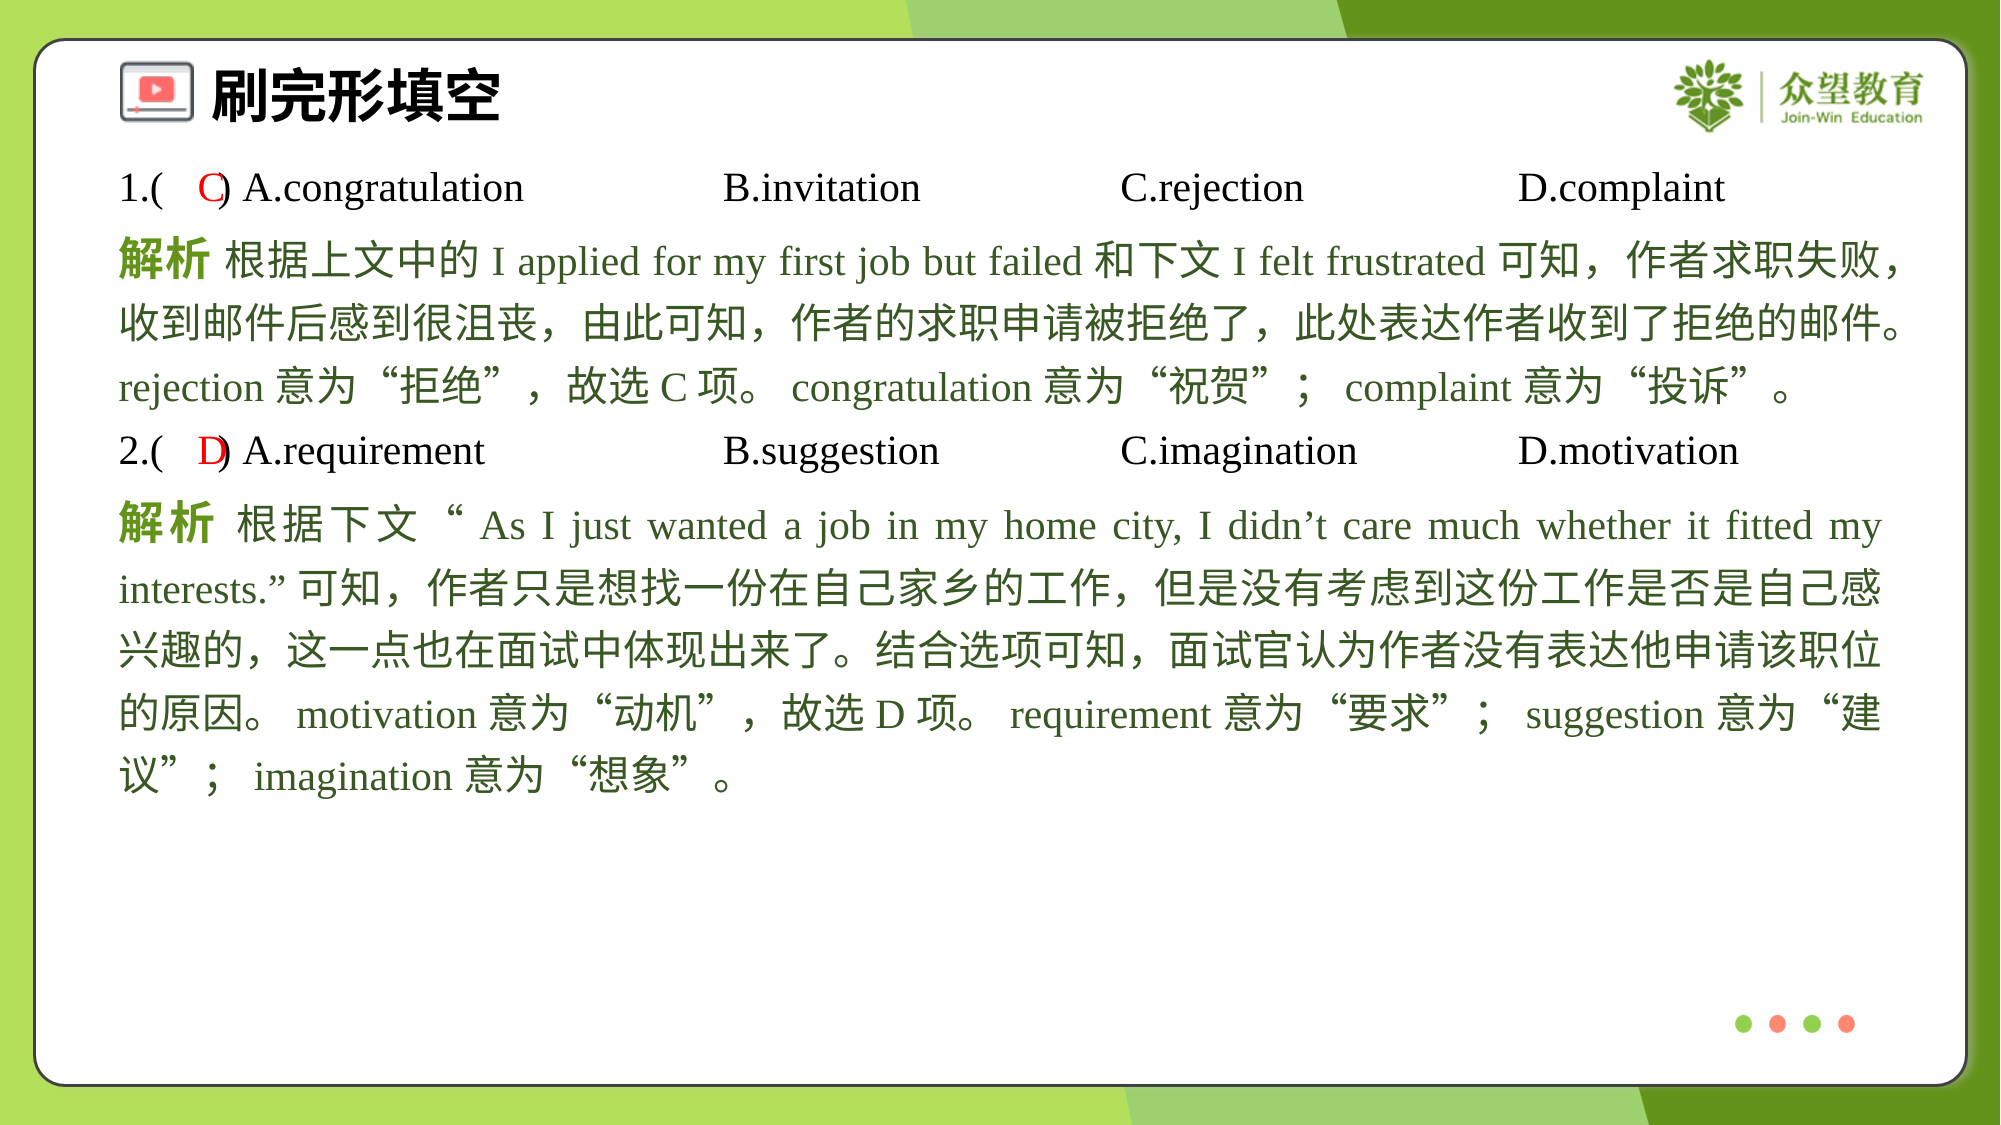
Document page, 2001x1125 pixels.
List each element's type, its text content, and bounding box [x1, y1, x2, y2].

text_box D [192, 410, 233, 469]
text_box 1.( ) A.congratulation B.invitation C.rejection D.complaint [231, 146, 1883, 204]
text_box 2.( ) A.requirement B.suggestion C.imagination D.motivation [118, 410, 192, 468]
text_box C [192, 146, 231, 205]
picture [0, 0, 2000, 1125]
text_box 2.( ) A.requirement B.suggestion C.imagination D.motivation [233, 410, 1883, 468]
text_box 解析 根据下文“As I just wanted a job in my home city, I didn’t care much whether it fitted my interests.”可知，作者只是想找一份在自己家乡的工作，但是没有考虑到这份工作是否是自己感兴趣的，这一点也在面试中体现出来了。结合选项可知，面试官认为作者没有表达他申请该职位的原因。motivation意为“动机”，故选D项。requirement意为“要求”；suggestion意为“建议”；imagination意为“想象”。 [118, 480, 1883, 795]
text_box 解析 根据上文中的I applied for my first job but failed和下文I felt frustrated可知，作者求职失败，收到邮件后感到很沮丧，由此可知，作者的求职申请被拒绝了，此处表达作者收到了拒绝的邮件。rejection意为“拒绝”，故选C项。congratulation意为“祝贺”；complaint意为“投诉”。 [118, 215, 1883, 405]
text_box 1.( ) A.congratulation B.invitation C.rejection D.complaint [118, 146, 192, 204]
